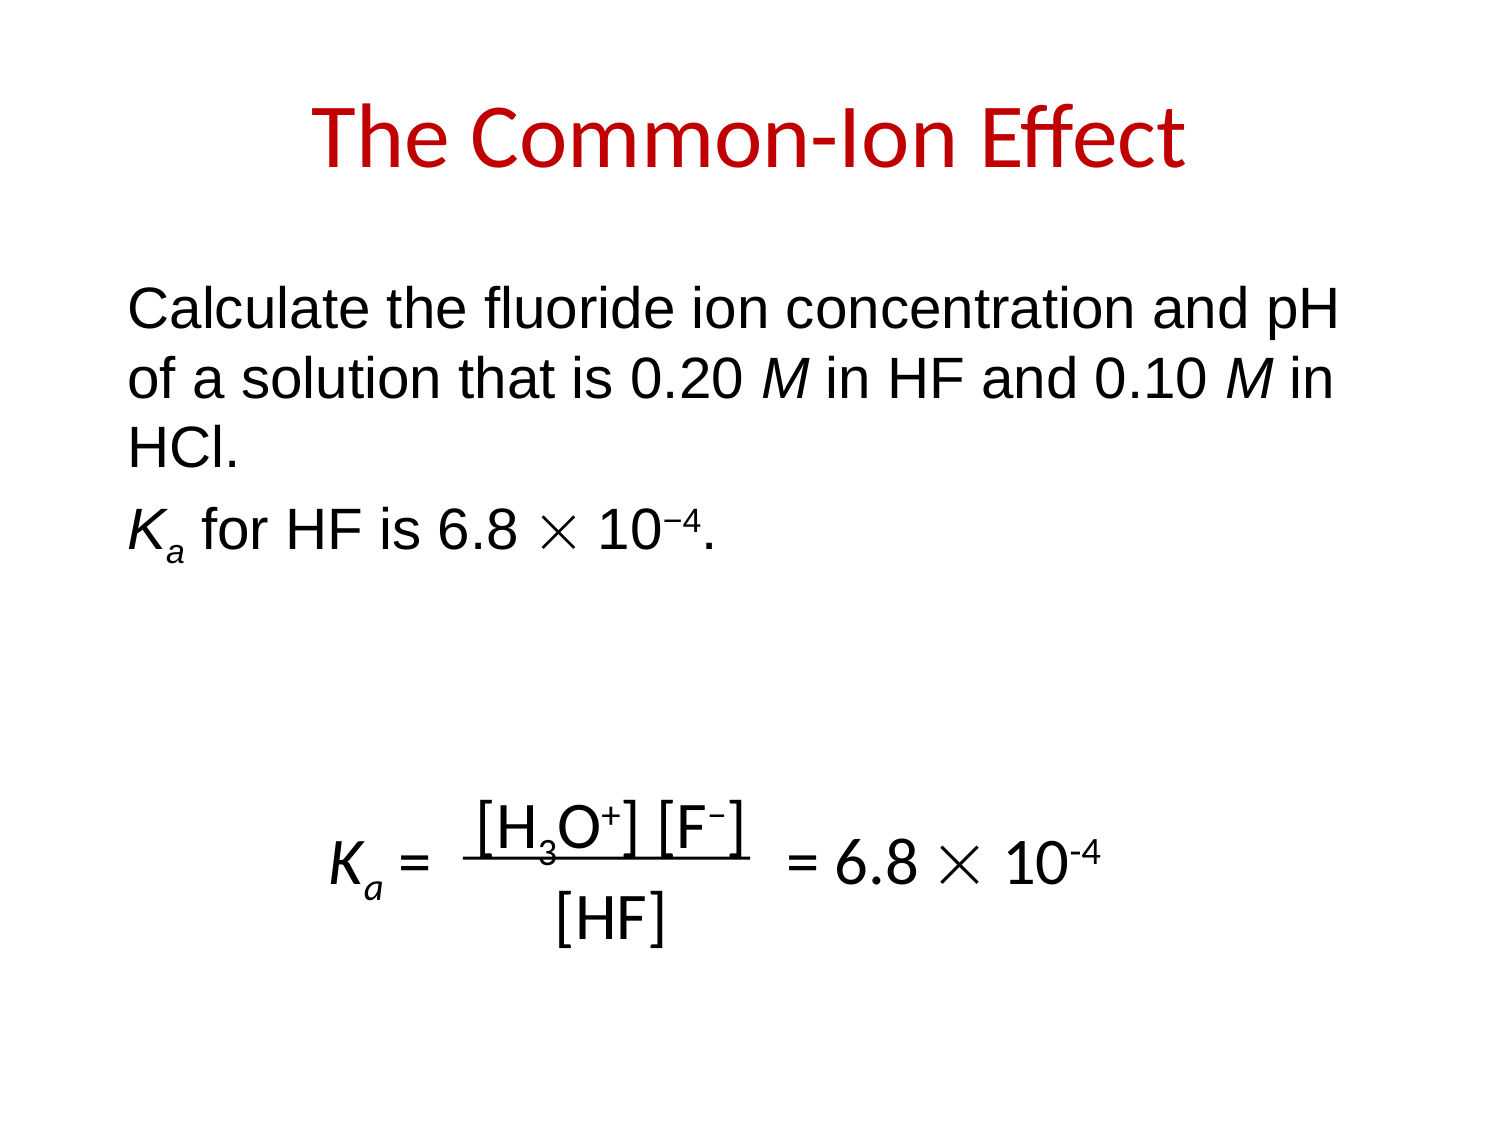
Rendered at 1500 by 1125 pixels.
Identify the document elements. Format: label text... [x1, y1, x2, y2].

text_box Calculate the fluoride ion concentration and pH of a solution that is 0.20 M in HF and 0.10 M in HCl. Ka for HF is 6.8  10−4. [112, 262, 1388, 863]
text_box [312, 774, 1113, 952]
text_box The Common-Ion Effect [0, 37, 1500, 225]
